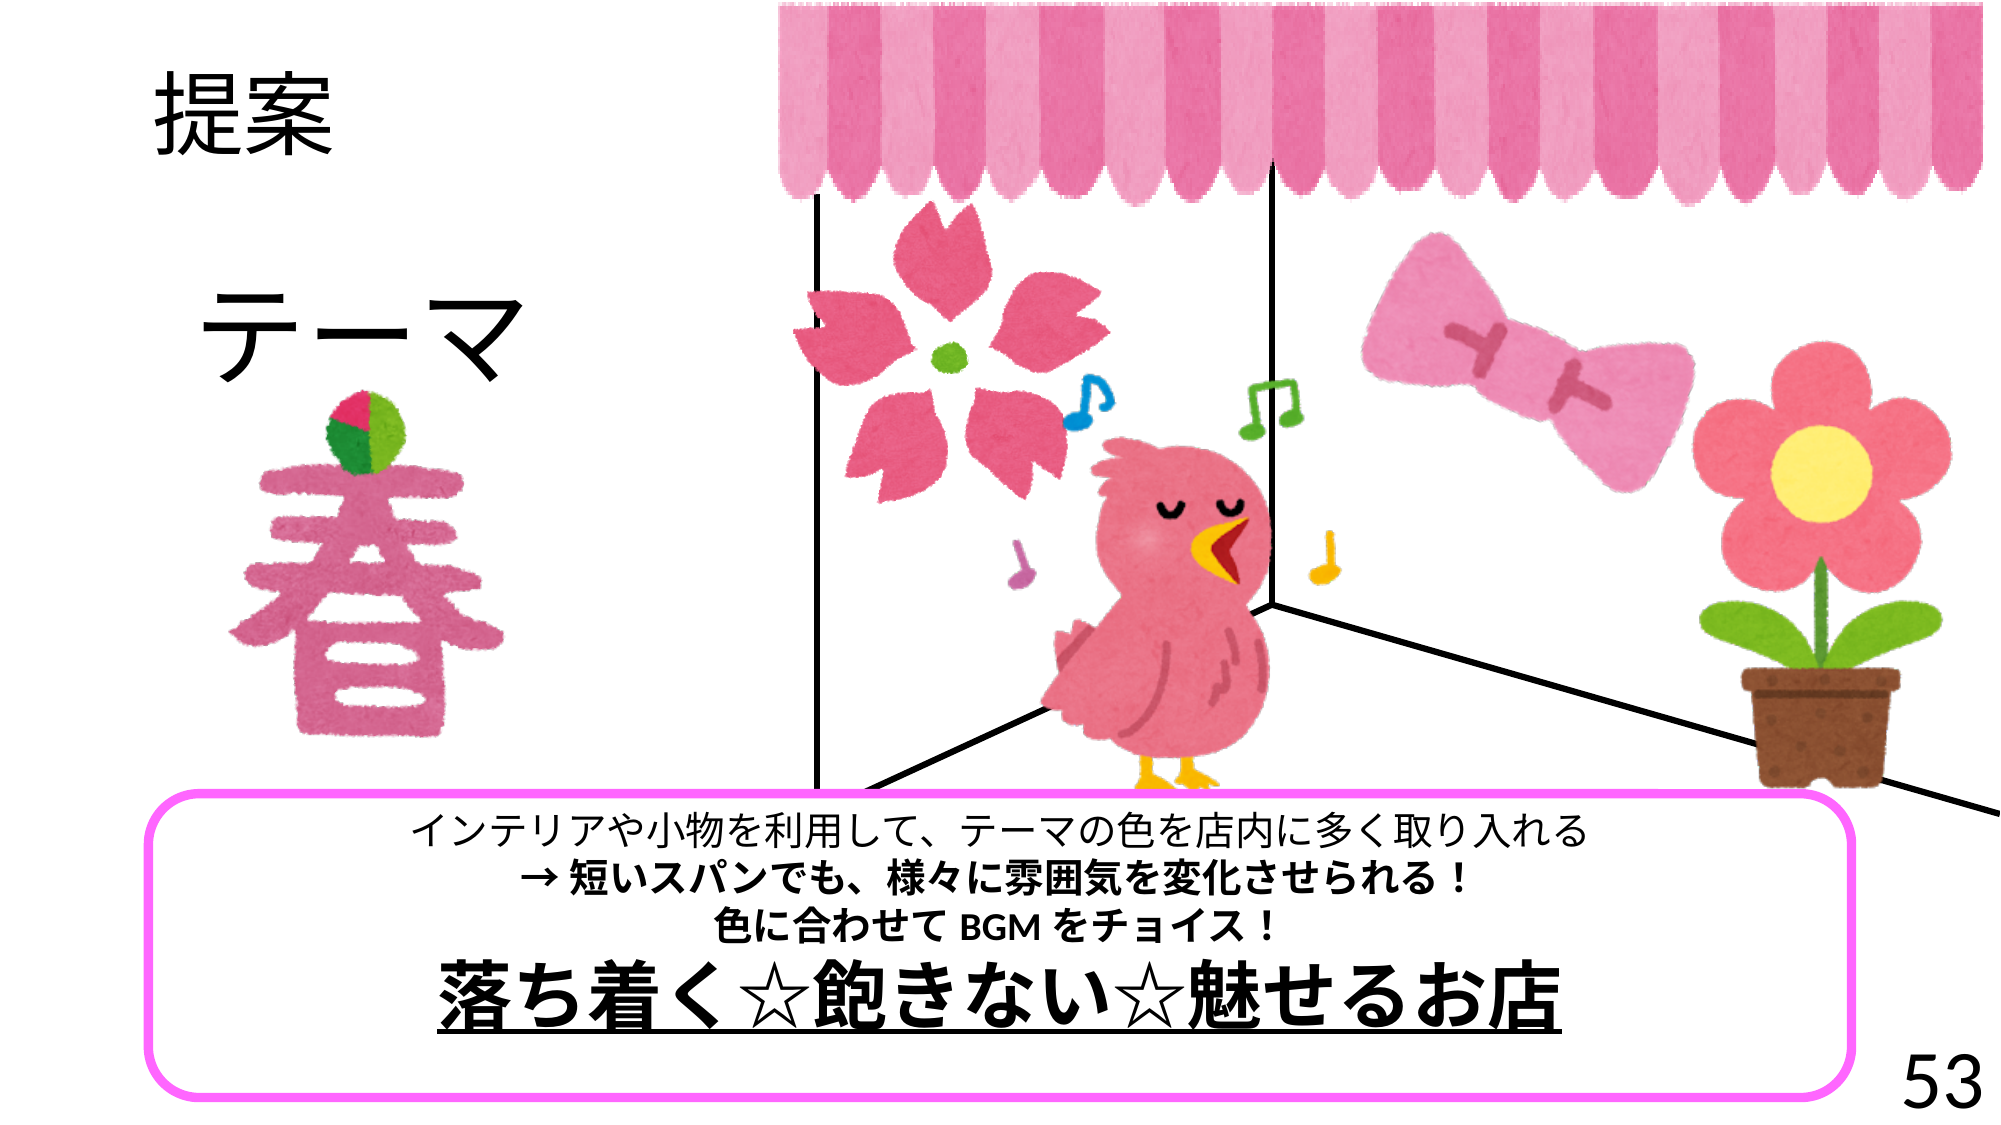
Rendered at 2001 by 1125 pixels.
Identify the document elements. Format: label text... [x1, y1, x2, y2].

slide_number 53 [1550, 1044, 2000, 1105]
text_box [1271, 604, 2000, 814]
picture [211, 376, 515, 749]
text_box 提案 [137, 62, 770, 190]
text_box インテリアや小物を利用して、テーマの色を店内に多く取り入れる →短いスパンでも、様々に雰囲気を変化させられる！ 色に合わせてBGMをチョイス！ 落ち着く☆飽きない☆魅せるお店 [147, 793, 1853, 1099]
picture [752, 0, 1996, 813]
text_box テーマ [178, 257, 547, 408]
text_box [818, 604, 1271, 814]
